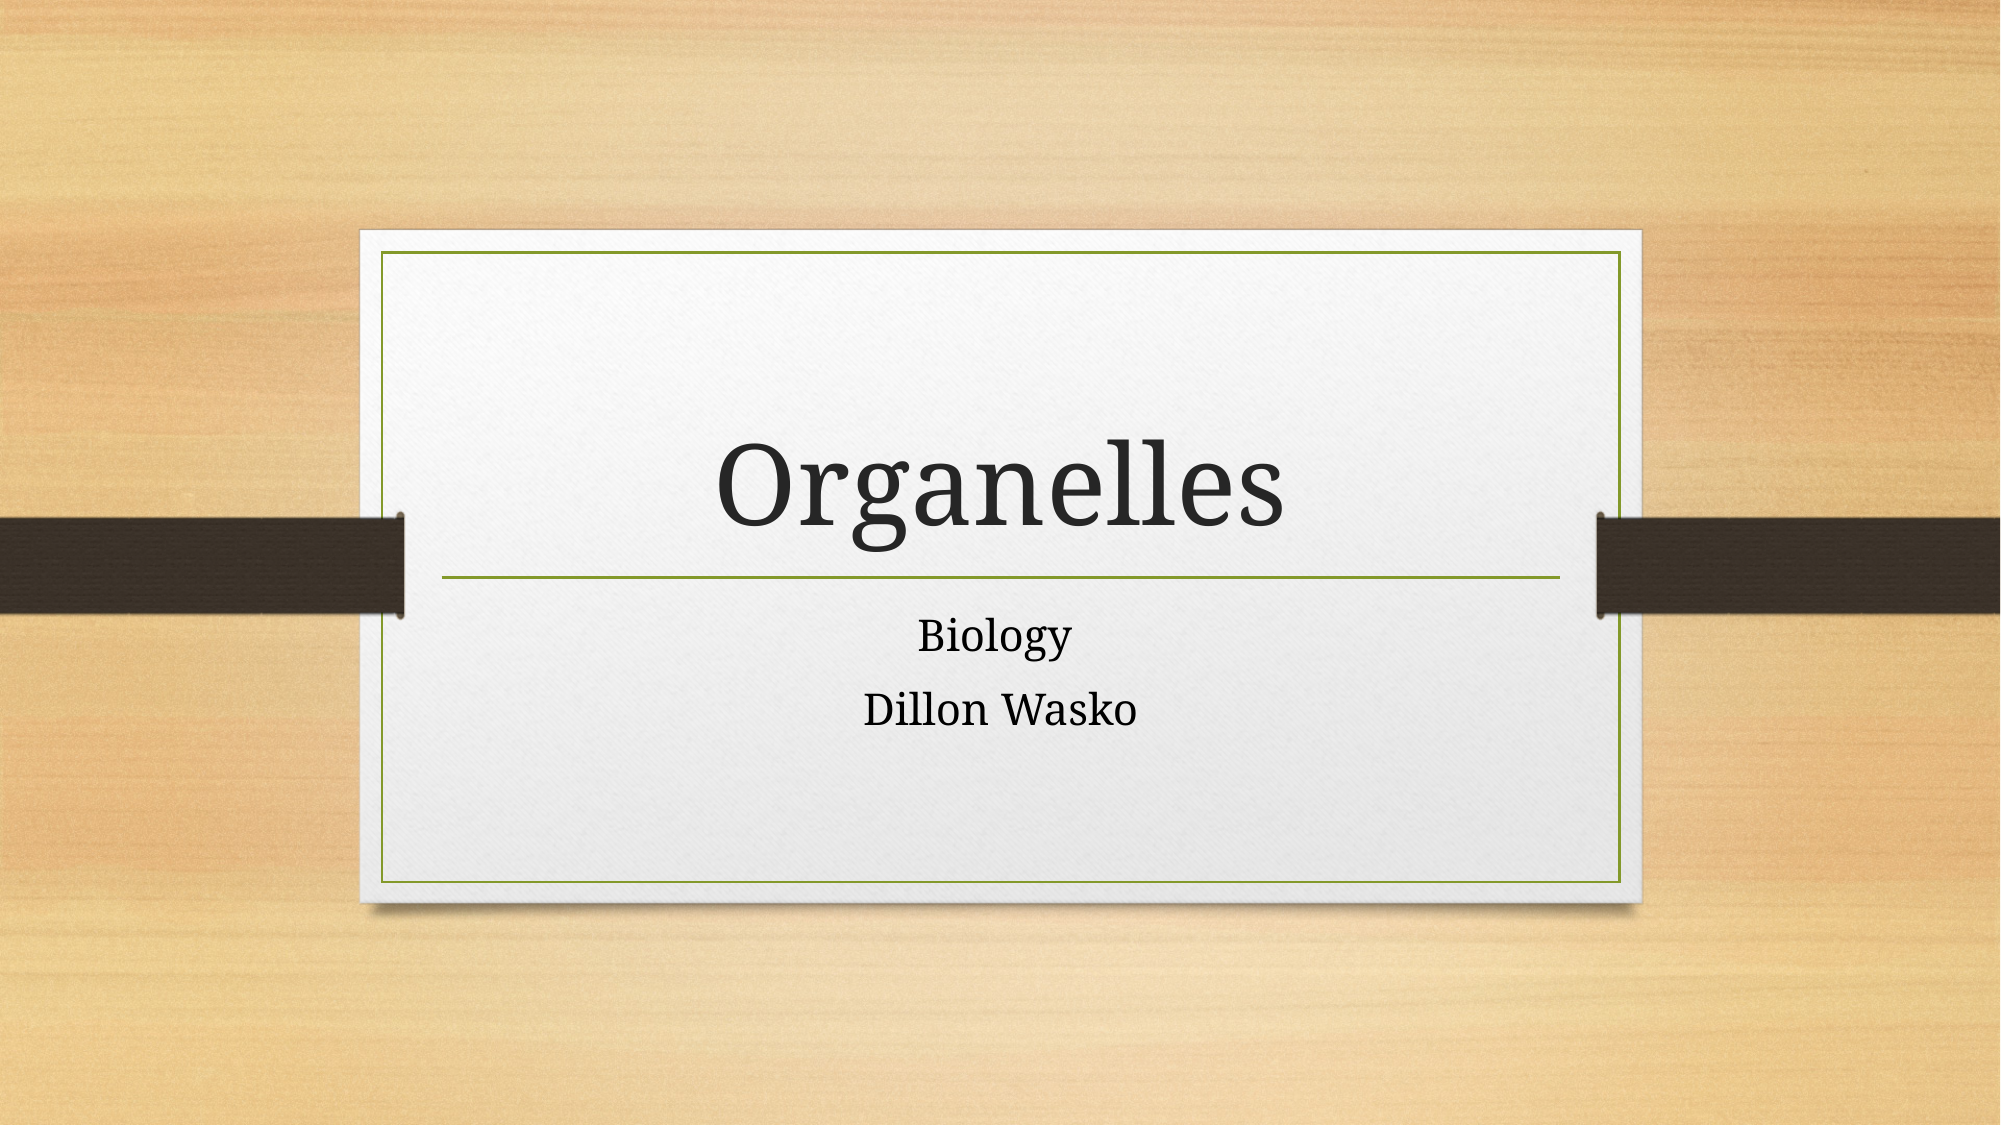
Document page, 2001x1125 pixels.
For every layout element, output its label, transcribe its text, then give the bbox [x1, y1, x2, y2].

picture [0, 0, 2001, 1125]
subtitle Biology Dillon Wasko [441, 600, 1560, 817]
title Organelles [441, 306, 1560, 556]
